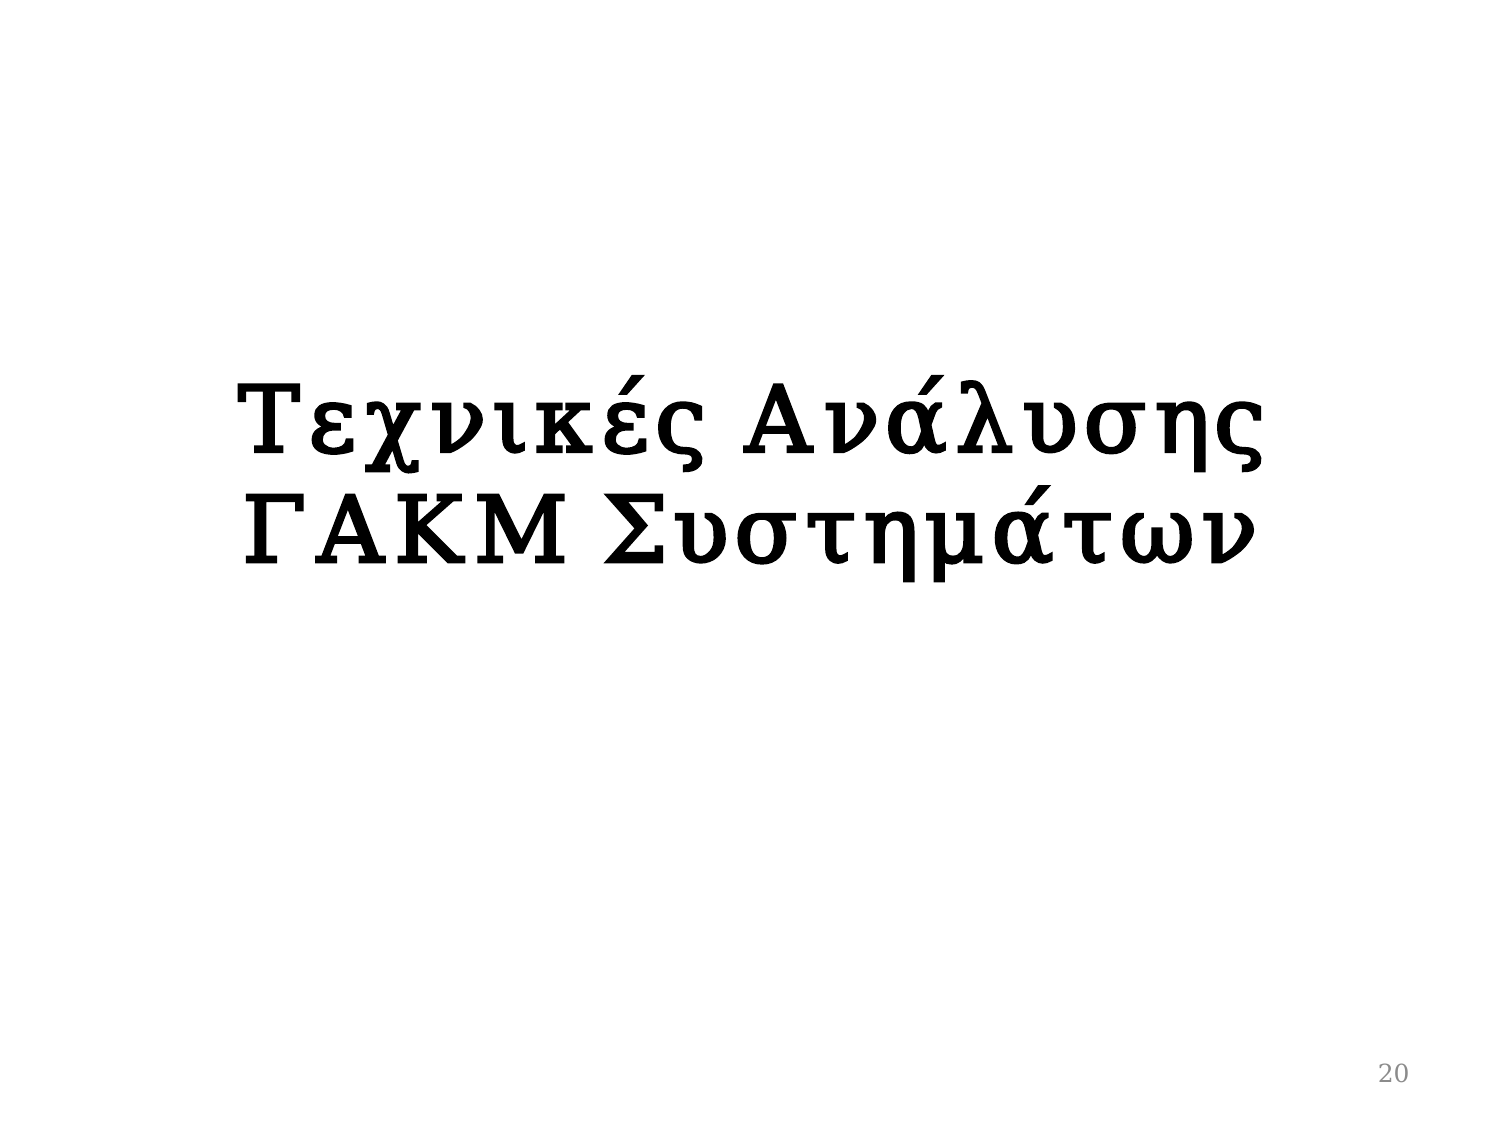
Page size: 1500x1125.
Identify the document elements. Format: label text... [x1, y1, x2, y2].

title Τεχνικές Ανάλυσης ΓΑΚΜ Συστημάτων [112, 349, 1388, 591]
slide_number 20 [1074, 1042, 1425, 1103]
